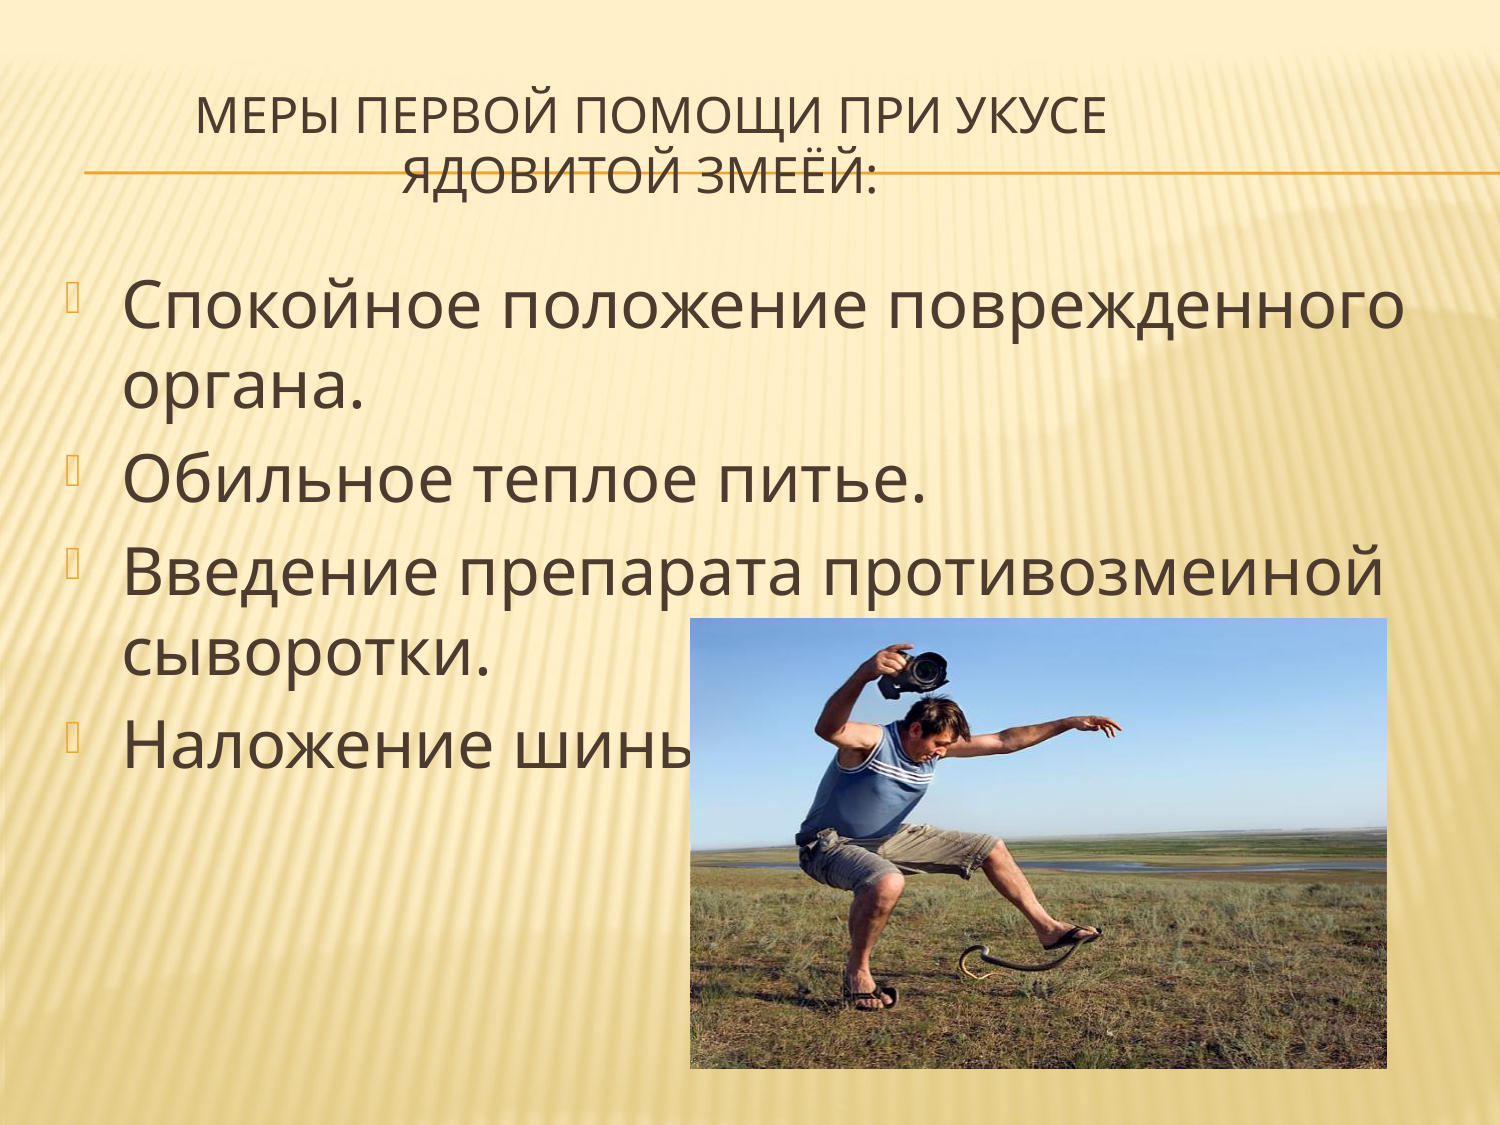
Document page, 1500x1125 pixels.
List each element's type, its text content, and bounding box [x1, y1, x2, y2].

title Меры первой помощи при укусе ядовитой змеёй: [50, 75, 1475, 213]
picture [690, 617, 1388, 1069]
list Спокойное положение поврежденного органа. Обильное теплое питье. Введение препарата противозмеиной сыворотки. Наложение шины. [50, 254, 1475, 998]
